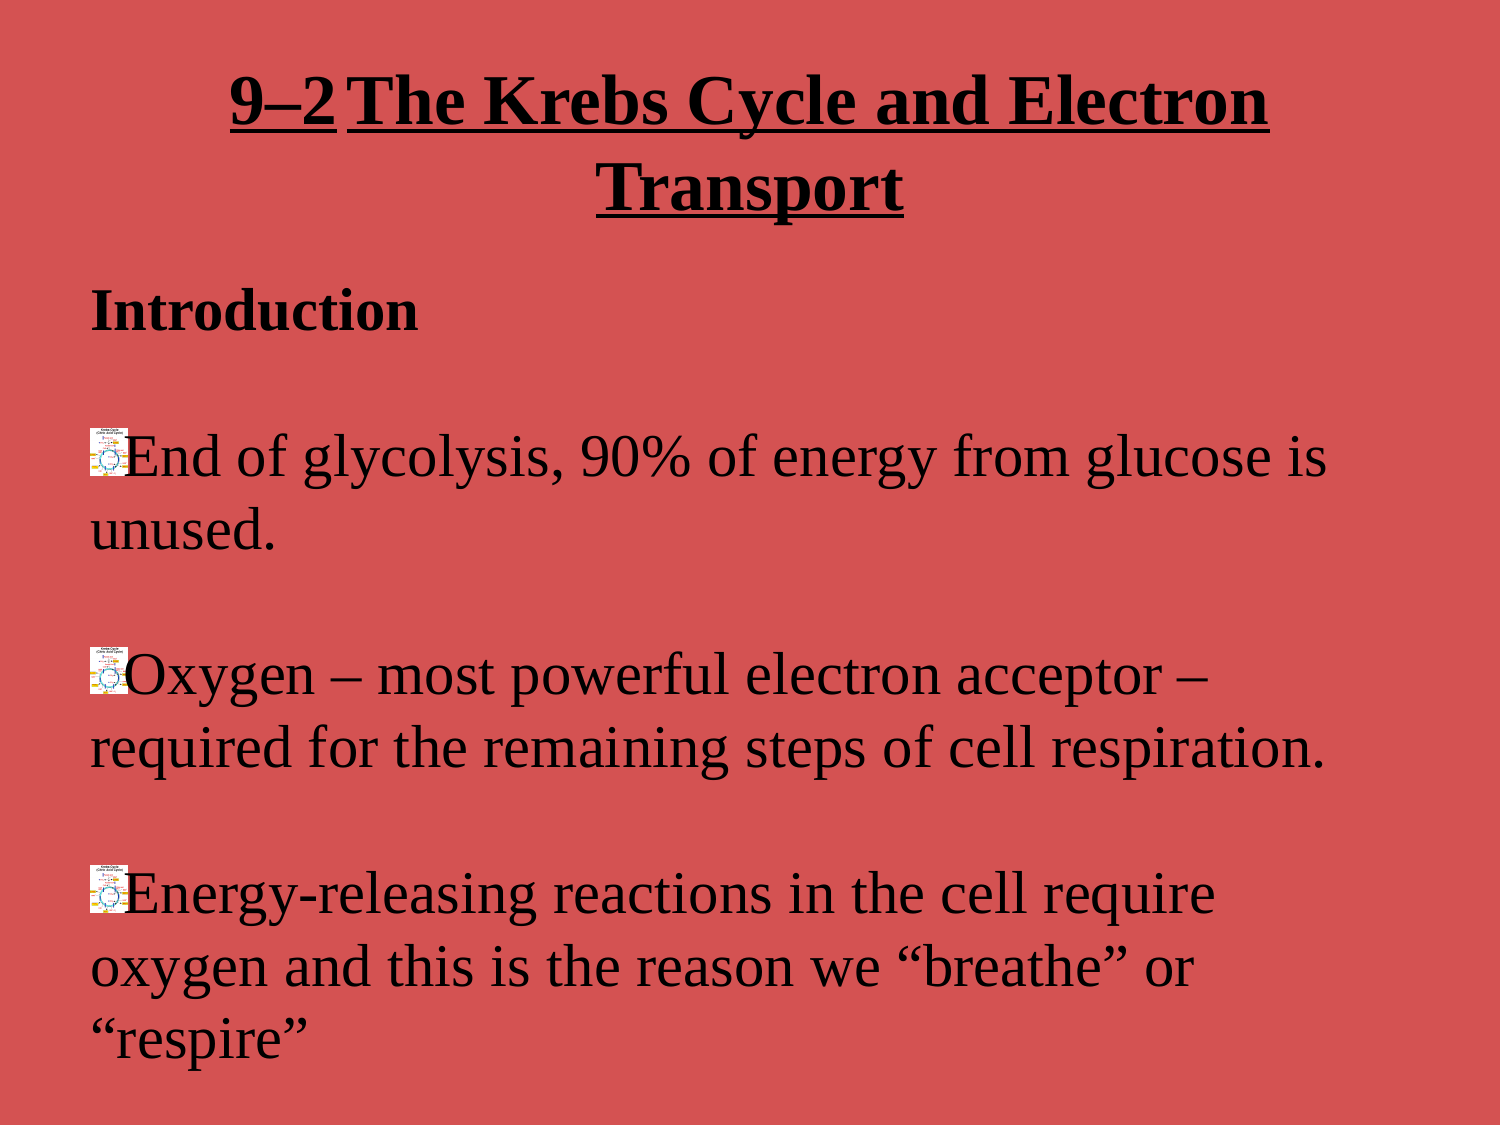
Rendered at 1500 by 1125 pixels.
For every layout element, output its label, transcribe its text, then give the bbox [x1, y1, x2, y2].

picture [90, 865, 128, 913]
list Introduction End of glycolysis, 90% of energy from glucose is unused. Oxygen – most powerful electron acceptor – required for the remaining steps of cell respiration. Energy-releasing reactions in the cell require oxygen and this is the reason we “breathe” or “respire” [75, 262, 1425, 1088]
picture [90, 647, 128, 694]
picture [90, 428, 128, 476]
title 9–2 The Krebs Cycle and Electron Transport [75, 45, 1425, 233]
